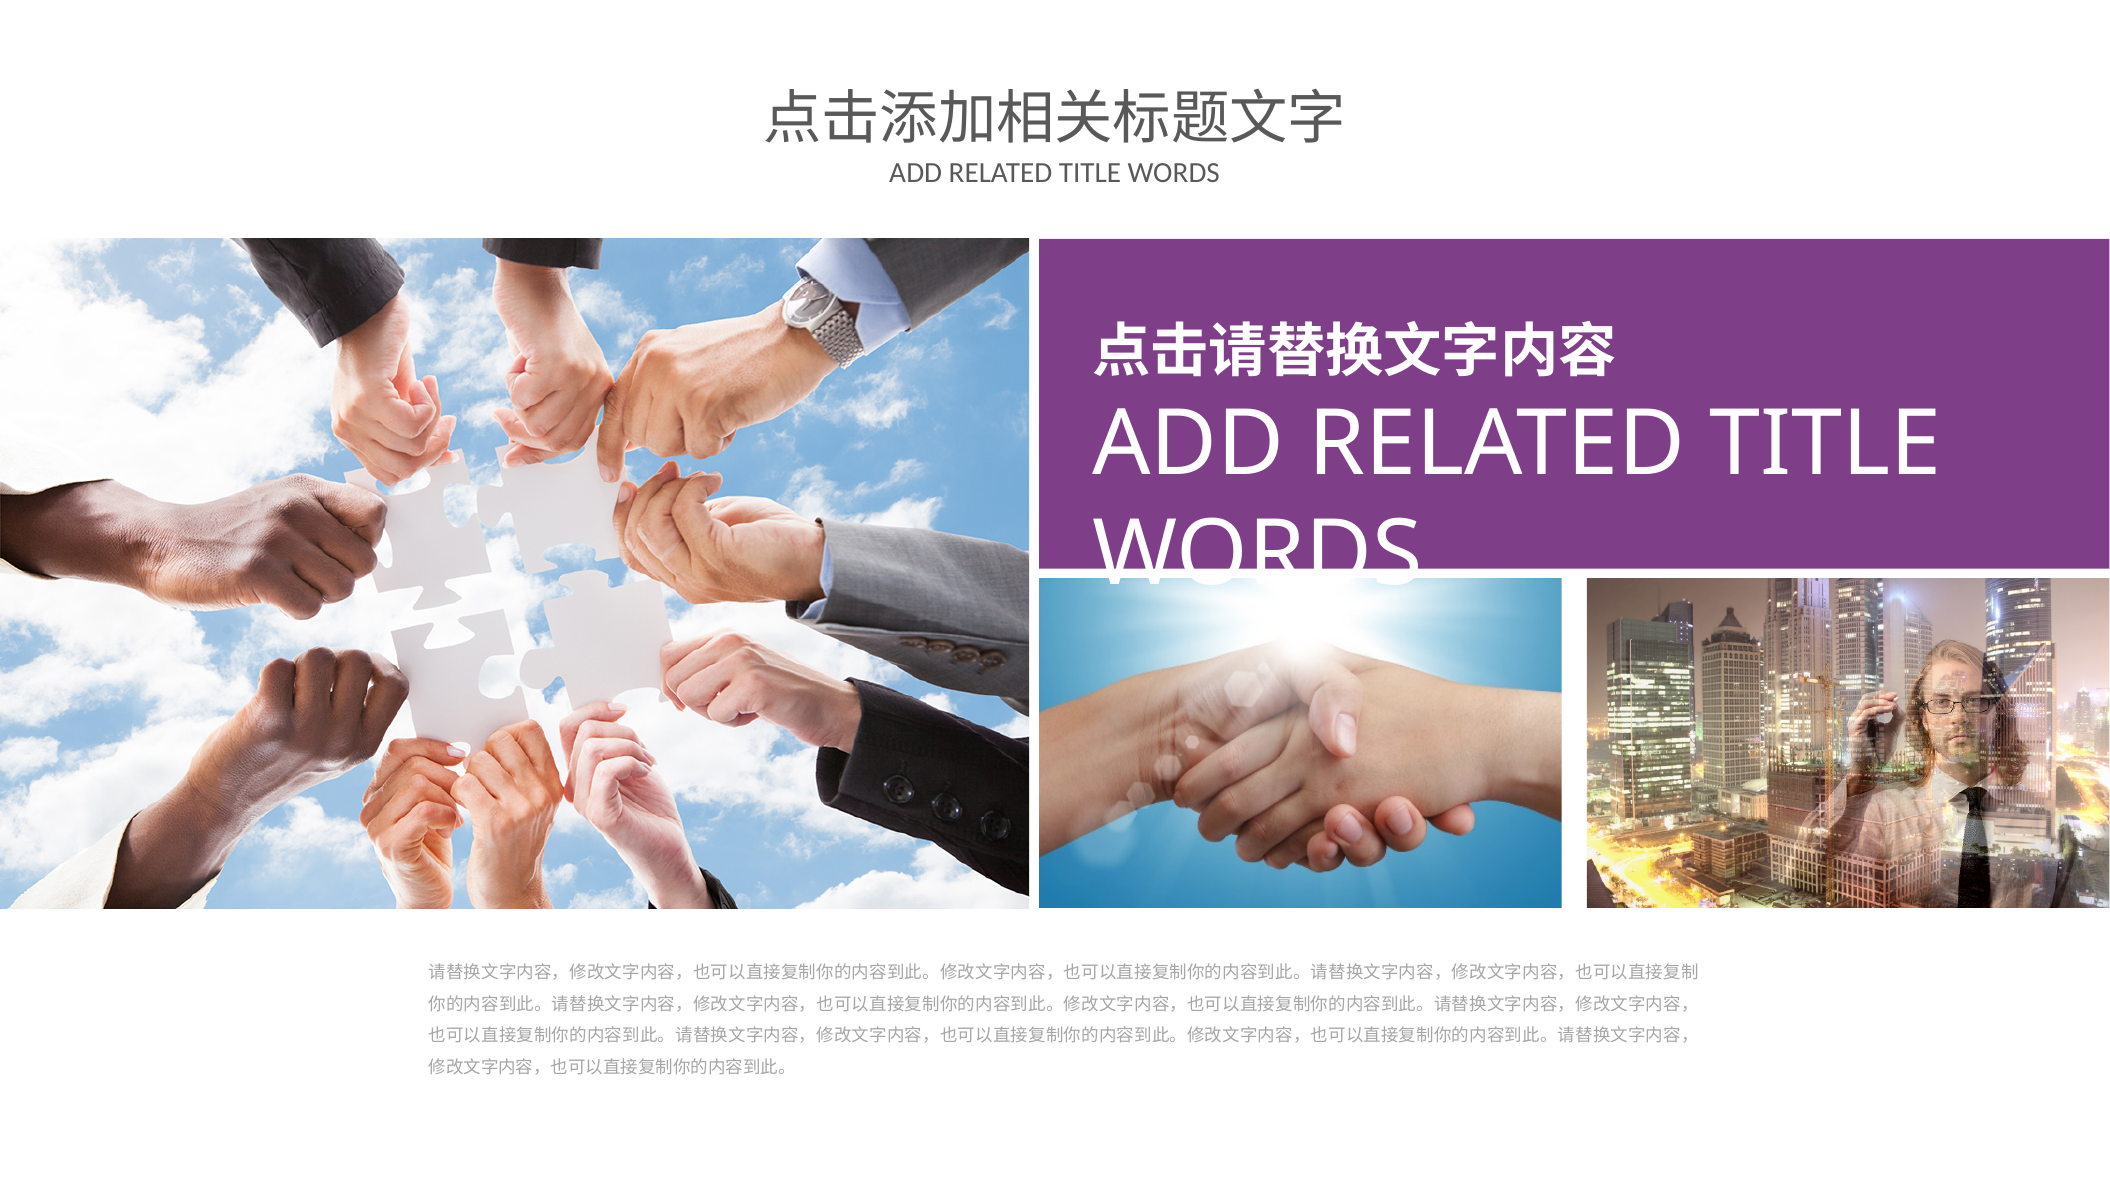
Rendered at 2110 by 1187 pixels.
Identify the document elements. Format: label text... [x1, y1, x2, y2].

text_box [0, 238, 1030, 909]
text_box 点击添加相关标题文字 [747, 71, 1362, 158]
text_box [1038, 577, 1563, 909]
text_box [1586, 577, 2110, 909]
text_box 请替换文字内容，修改文字内容，也可以直接复制你的内容到此。修改文字内容，也可以直接复制你的内容到此。请替换文字内容，修改文字内容，也可以直接复制你的内容到此。请替换文字内容，修改文字内容，也可以直接复制你的内容到此。修改文字内容，也可以直接复制你的内容到此。请替换文字内容，修改文字内容，也可以直接复制你的内容到此。请替换文字内容，修改文字内容，也可以直接复制你的内容到此。修改文字内容，也可以直接复制你的内容到此。请替换文字内容，修改文字内容，也可以直接复制你的内容到此。 [428, 950, 1701, 1067]
text_box ADD RELATED TITLE WORDS [873, 144, 1237, 196]
text_box [1038, 238, 2110, 570]
text_box 点击请替换文字内容 ADD RELATED TITLE WORDS [1092, 312, 2057, 603]
